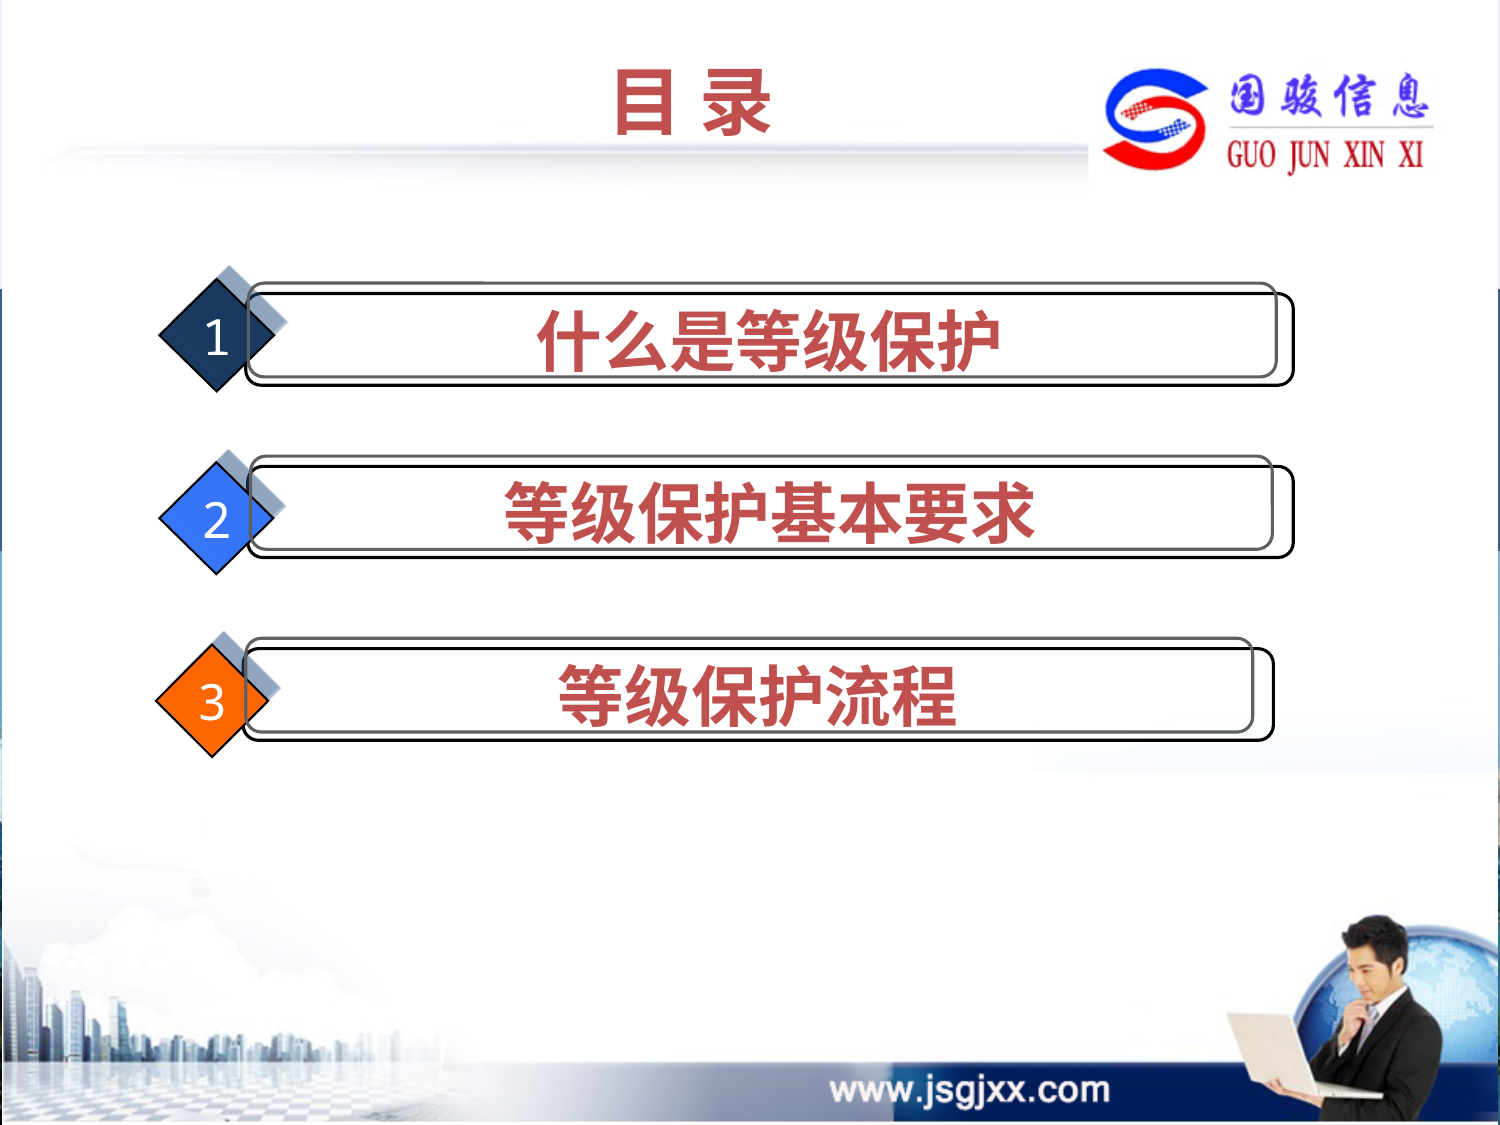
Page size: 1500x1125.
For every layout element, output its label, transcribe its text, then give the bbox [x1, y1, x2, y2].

picture [0, 0, 1500, 1125]
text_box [159, 455, 1294, 575]
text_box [159, 278, 1294, 392]
text_box 目 录 [363, 46, 1020, 152]
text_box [155, 638, 1274, 758]
